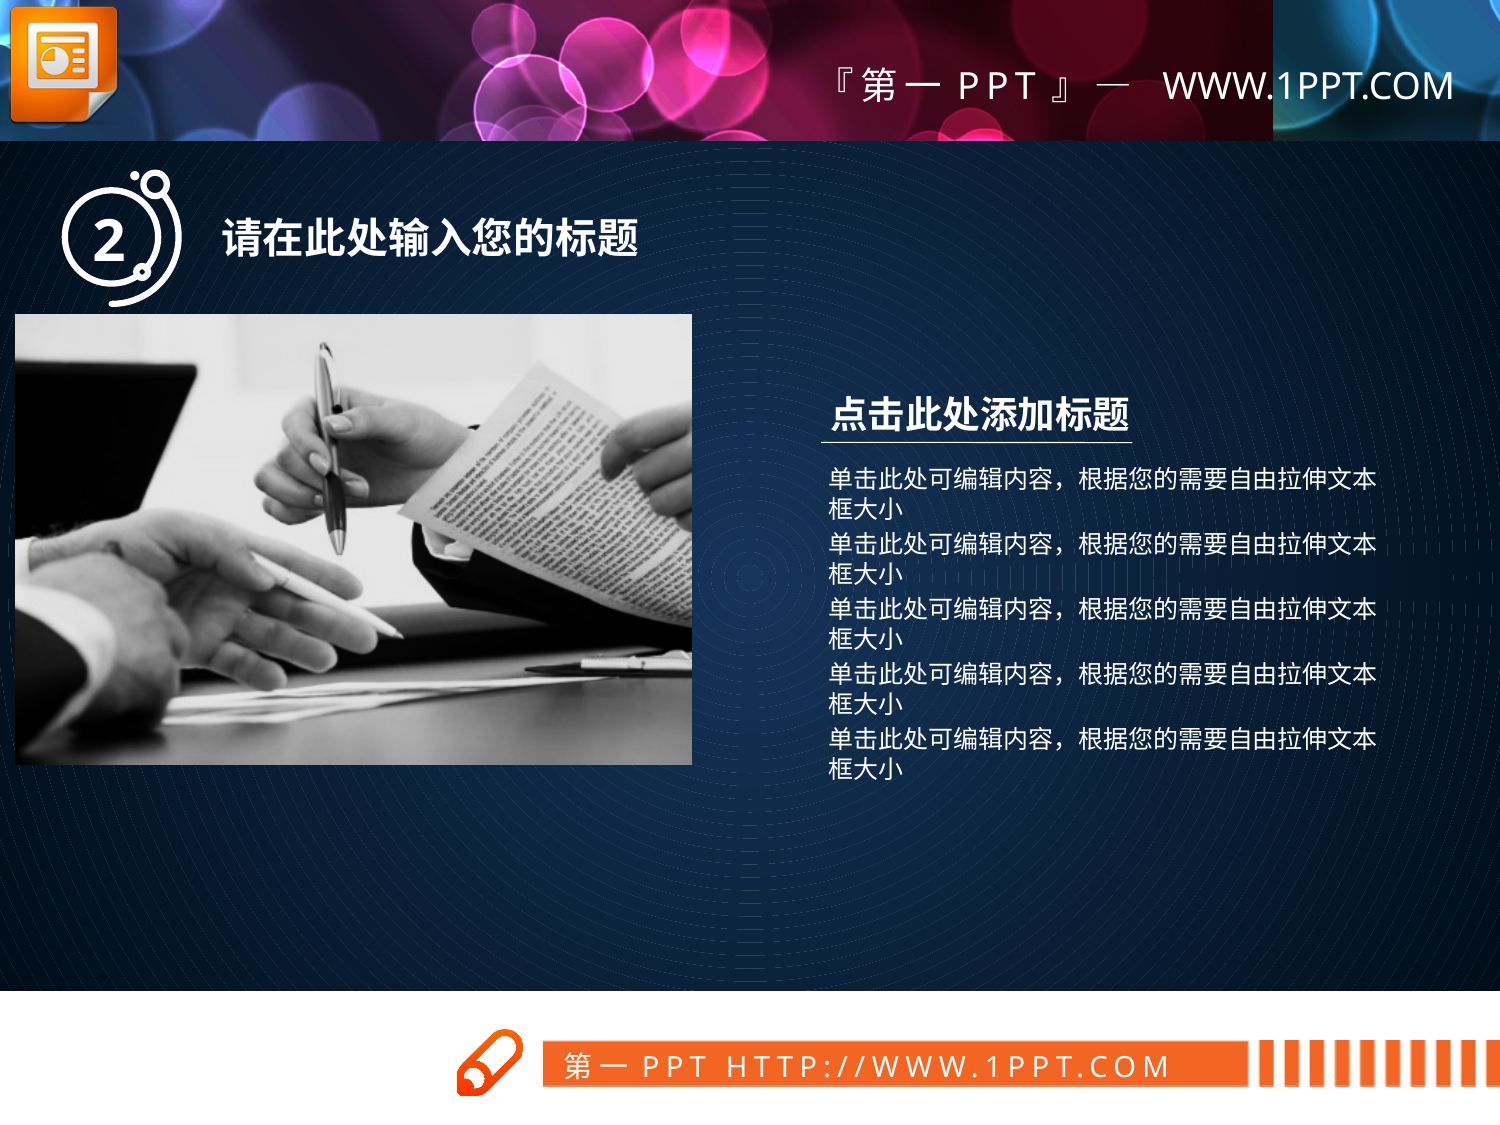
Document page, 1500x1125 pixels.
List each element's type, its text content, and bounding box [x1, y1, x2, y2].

text_box 点击此处添加标题 [815, 383, 1145, 444]
text_box 请在此处输入您的标题 [206, 204, 654, 270]
picture [15, 314, 692, 766]
text_box 单击此处可编辑内容，根据您的需要自由拉伸文本框大小 单击此处可编辑内容，根据您的需要自由拉伸文本框大小 单击此处可编辑内容，根据您的需要自由拉伸文本框大小 单击此处可编辑内容，根据您的需要自由拉伸文本框大小 单击此处可编辑内容，根据您的需要自由拉伸文本框大小 [813, 456, 1413, 826]
picture [0, 0, 1500, 141]
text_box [64, 172, 179, 305]
picture [543, 1040, 1500, 1087]
